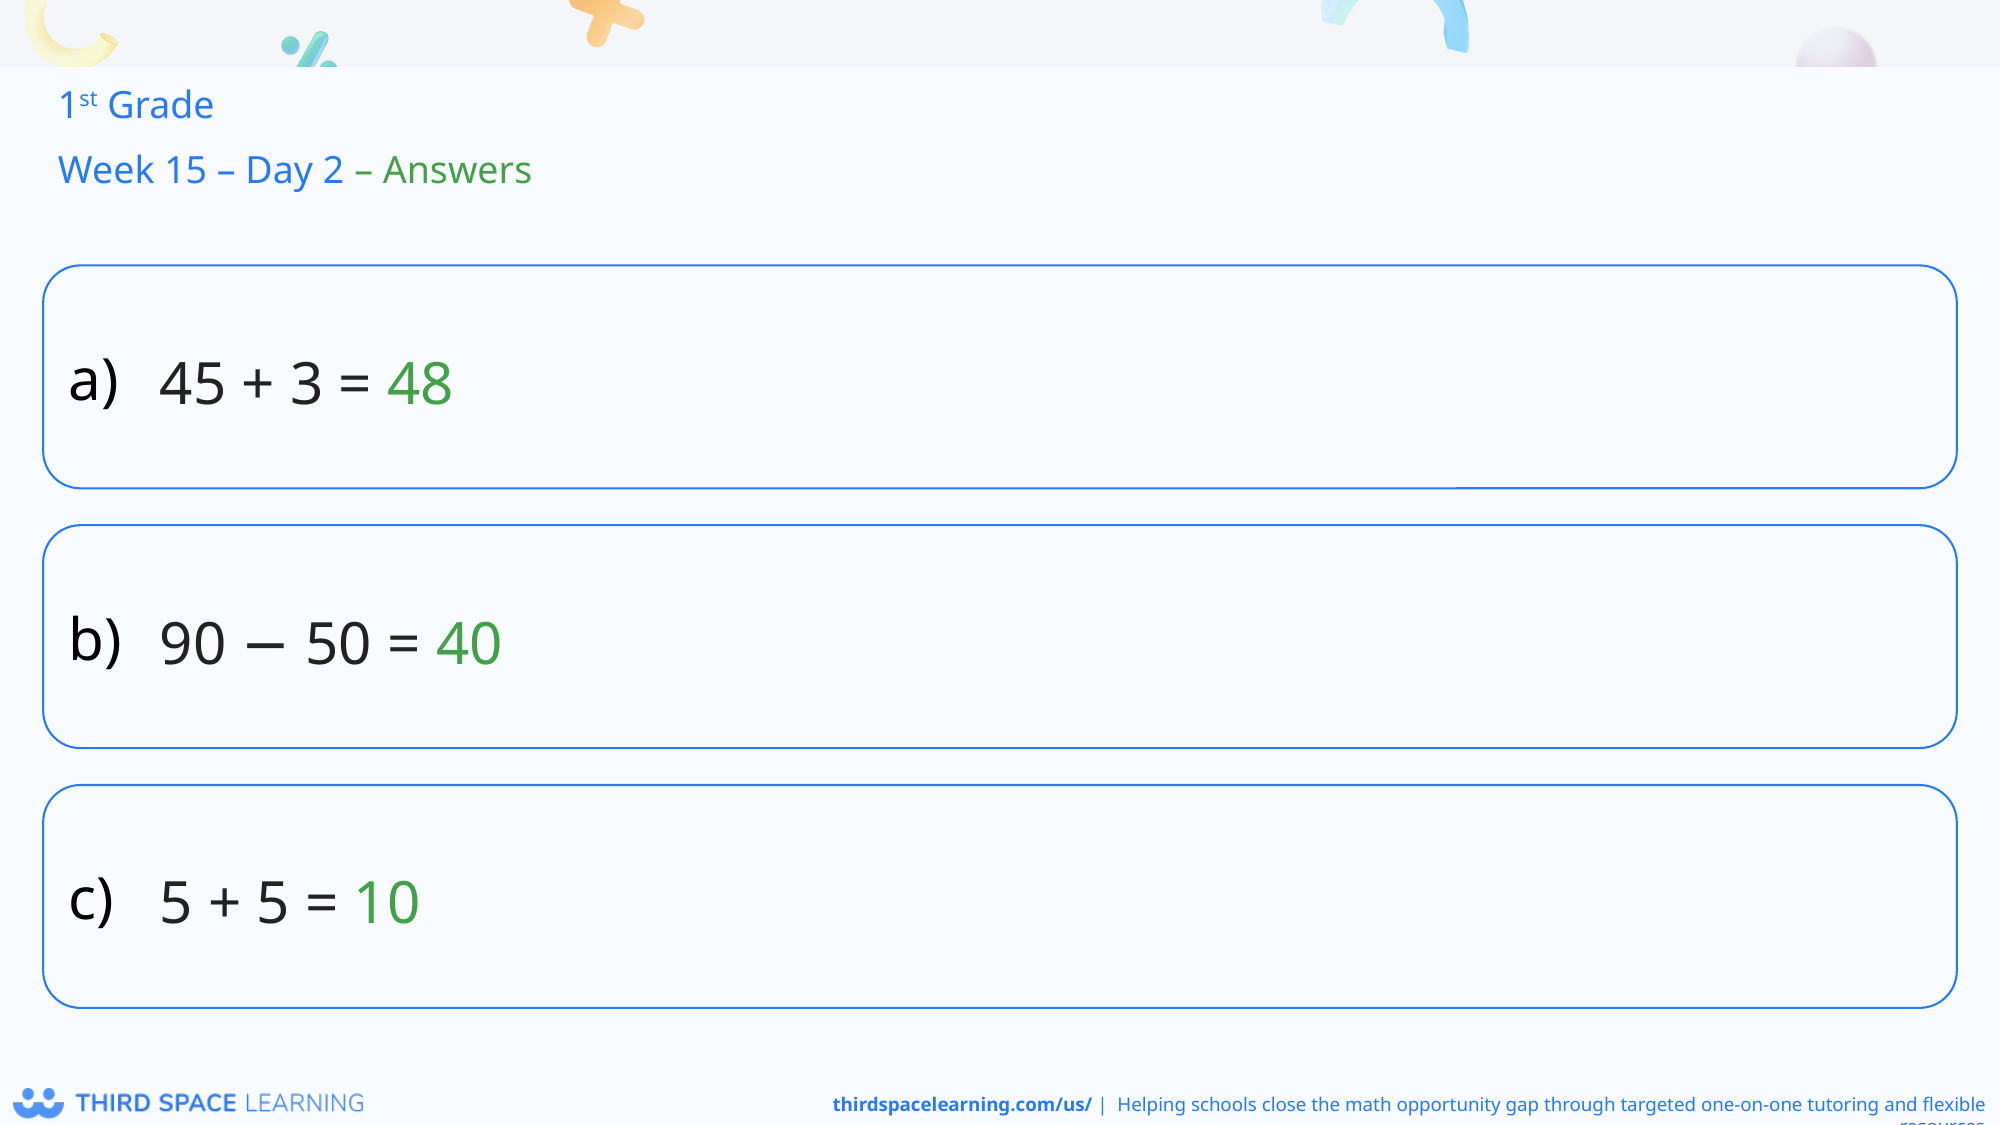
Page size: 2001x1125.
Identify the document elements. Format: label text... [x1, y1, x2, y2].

list 45 + 3 = 48 [144, 288, 1922, 474]
text_box 1st Grade Week 15 – Day 2 – Answers [43, 73, 705, 212]
list 90 − 50 = 40 [144, 548, 1922, 734]
picture [13, 1088, 365, 1119]
picture [0, 0, 2000, 67]
list 5 + 5 = 10 [144, 807, 1922, 994]
